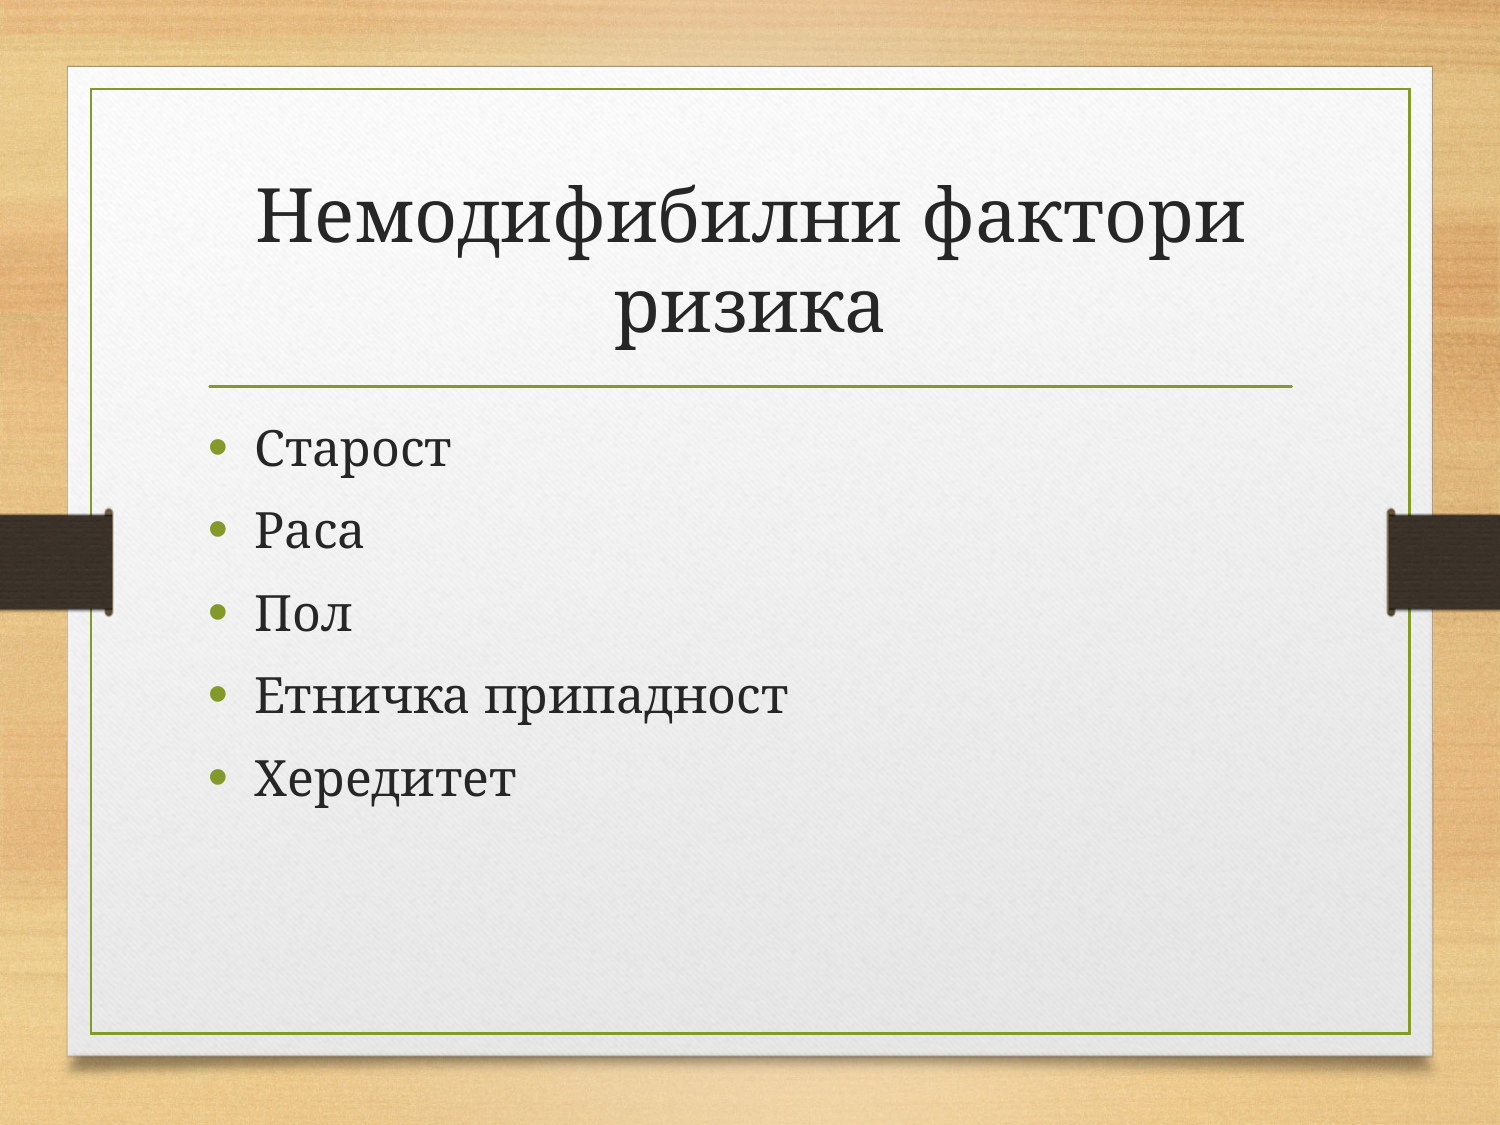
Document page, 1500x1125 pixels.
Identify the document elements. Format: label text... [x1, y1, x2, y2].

title Немодифибилни фактори ризика [192, 150, 1309, 364]
list Старост Раса Пол Етничка припадност Хередитет [192, 408, 1309, 974]
picture [0, 0, 1500, 1125]
